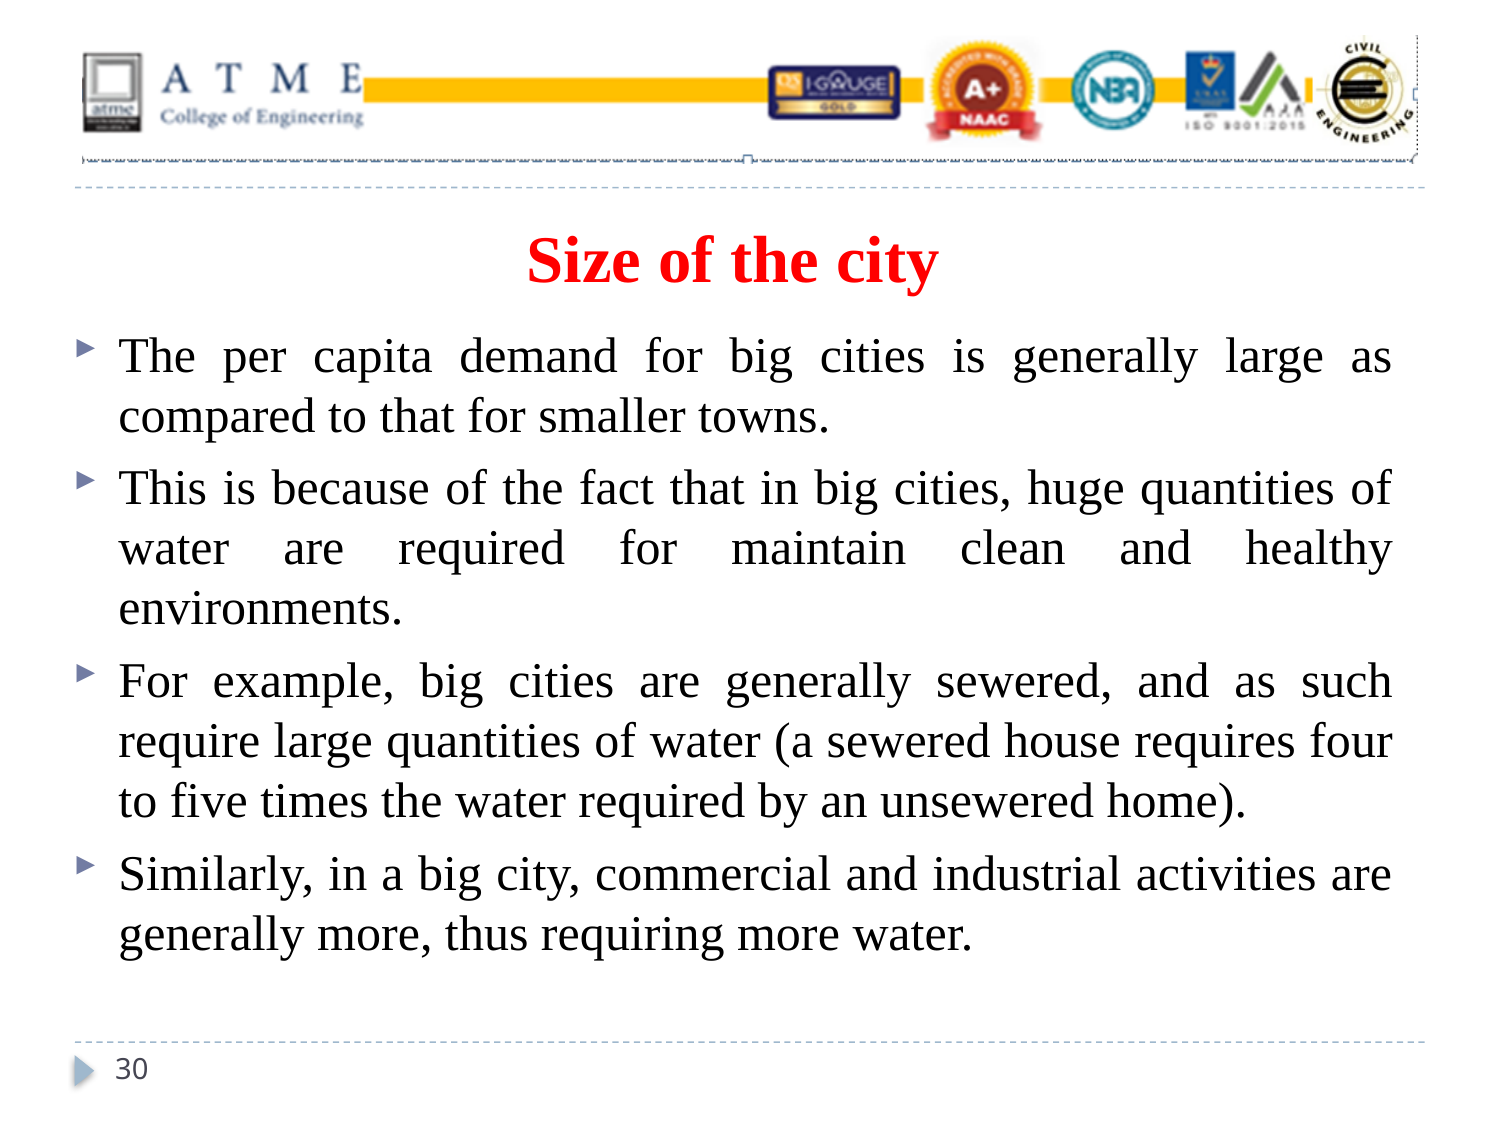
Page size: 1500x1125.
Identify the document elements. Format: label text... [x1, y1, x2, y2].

list The per capita demand for big cities is generally large as compared to that for smaller towns. This is because of the fact that in big cities, huge quantities of water are required for maintain clean and healthy environments. For example, big cities are generally sewered, and as such require large quantities of water (a sewered house requires four to five times the water required by an unsewered home). Similarly, in a big city, commercial and industrial activities are generally more, thus requiring more water. [58, 314, 1409, 1125]
title Size of the city [58, 187, 1409, 304]
picture [82, 35, 1418, 164]
